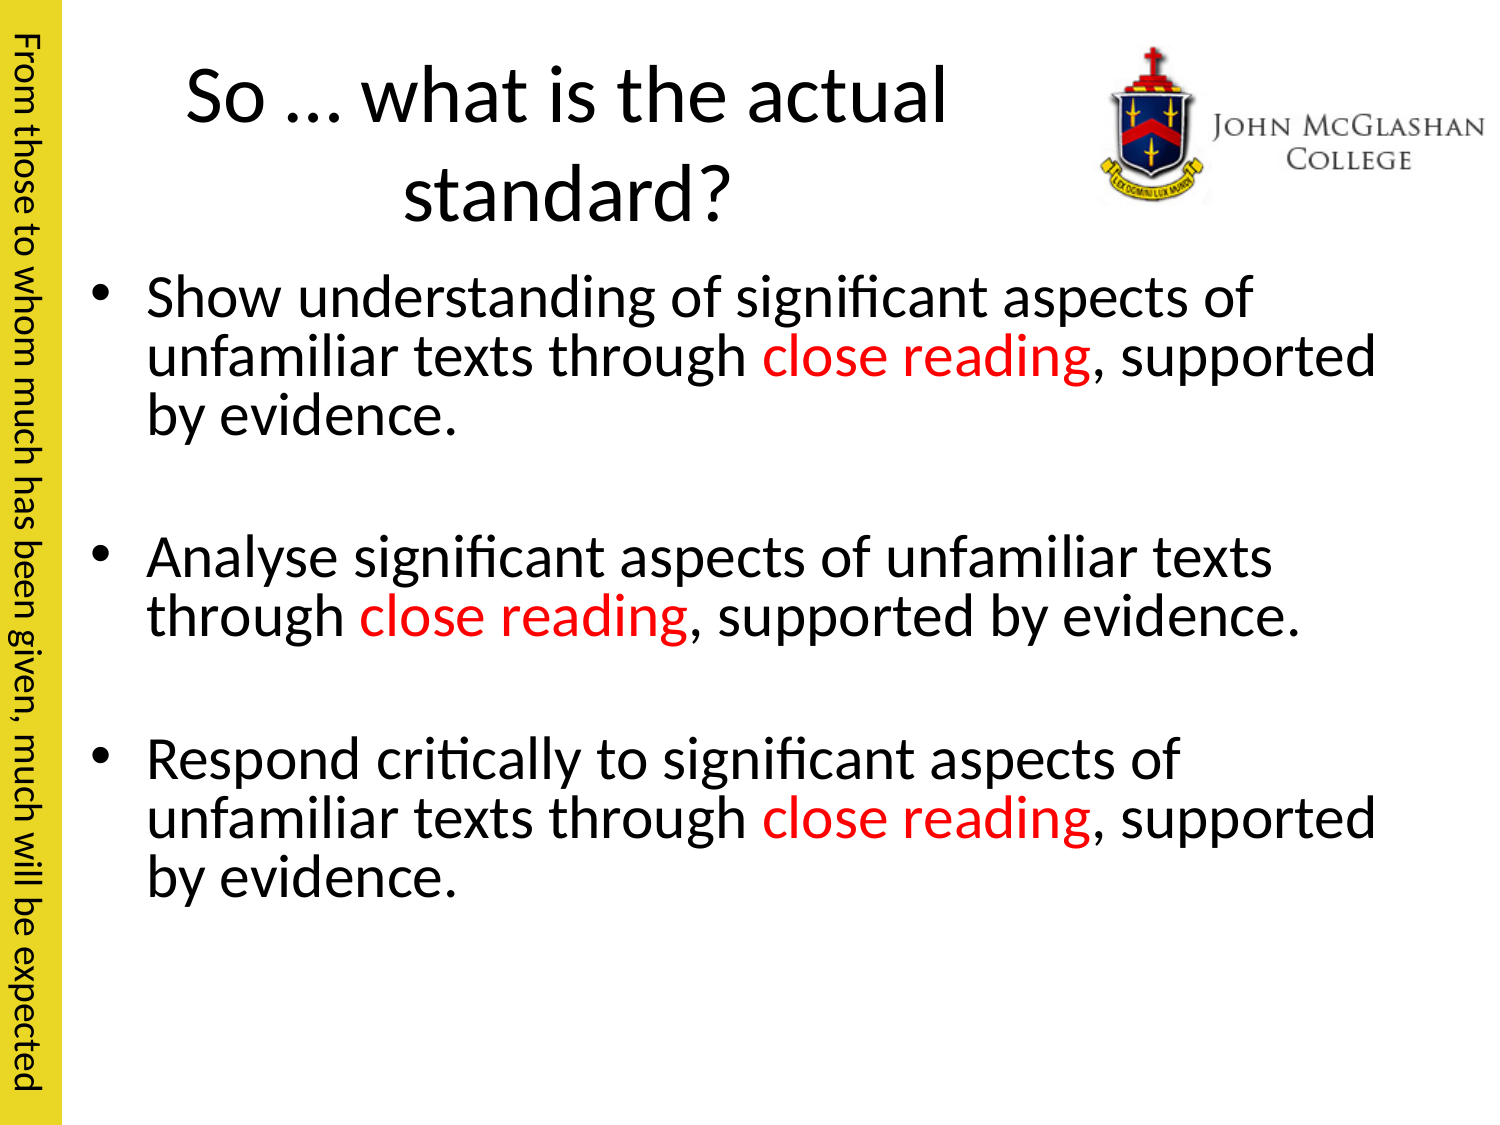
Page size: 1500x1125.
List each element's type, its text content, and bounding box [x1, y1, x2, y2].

list Show understanding of significant aspects of unfamiliar texts through close reading, supported by evidence. Analyse significant aspects of unfamiliar texts through close reading, supported by evidence. Respond critically to significant aspects of unfamiliar texts through close reading, supported by evidence. [75, 262, 1425, 1005]
title So … what is the actual standard? [61, 45, 1075, 233]
picture [1092, 44, 1487, 206]
